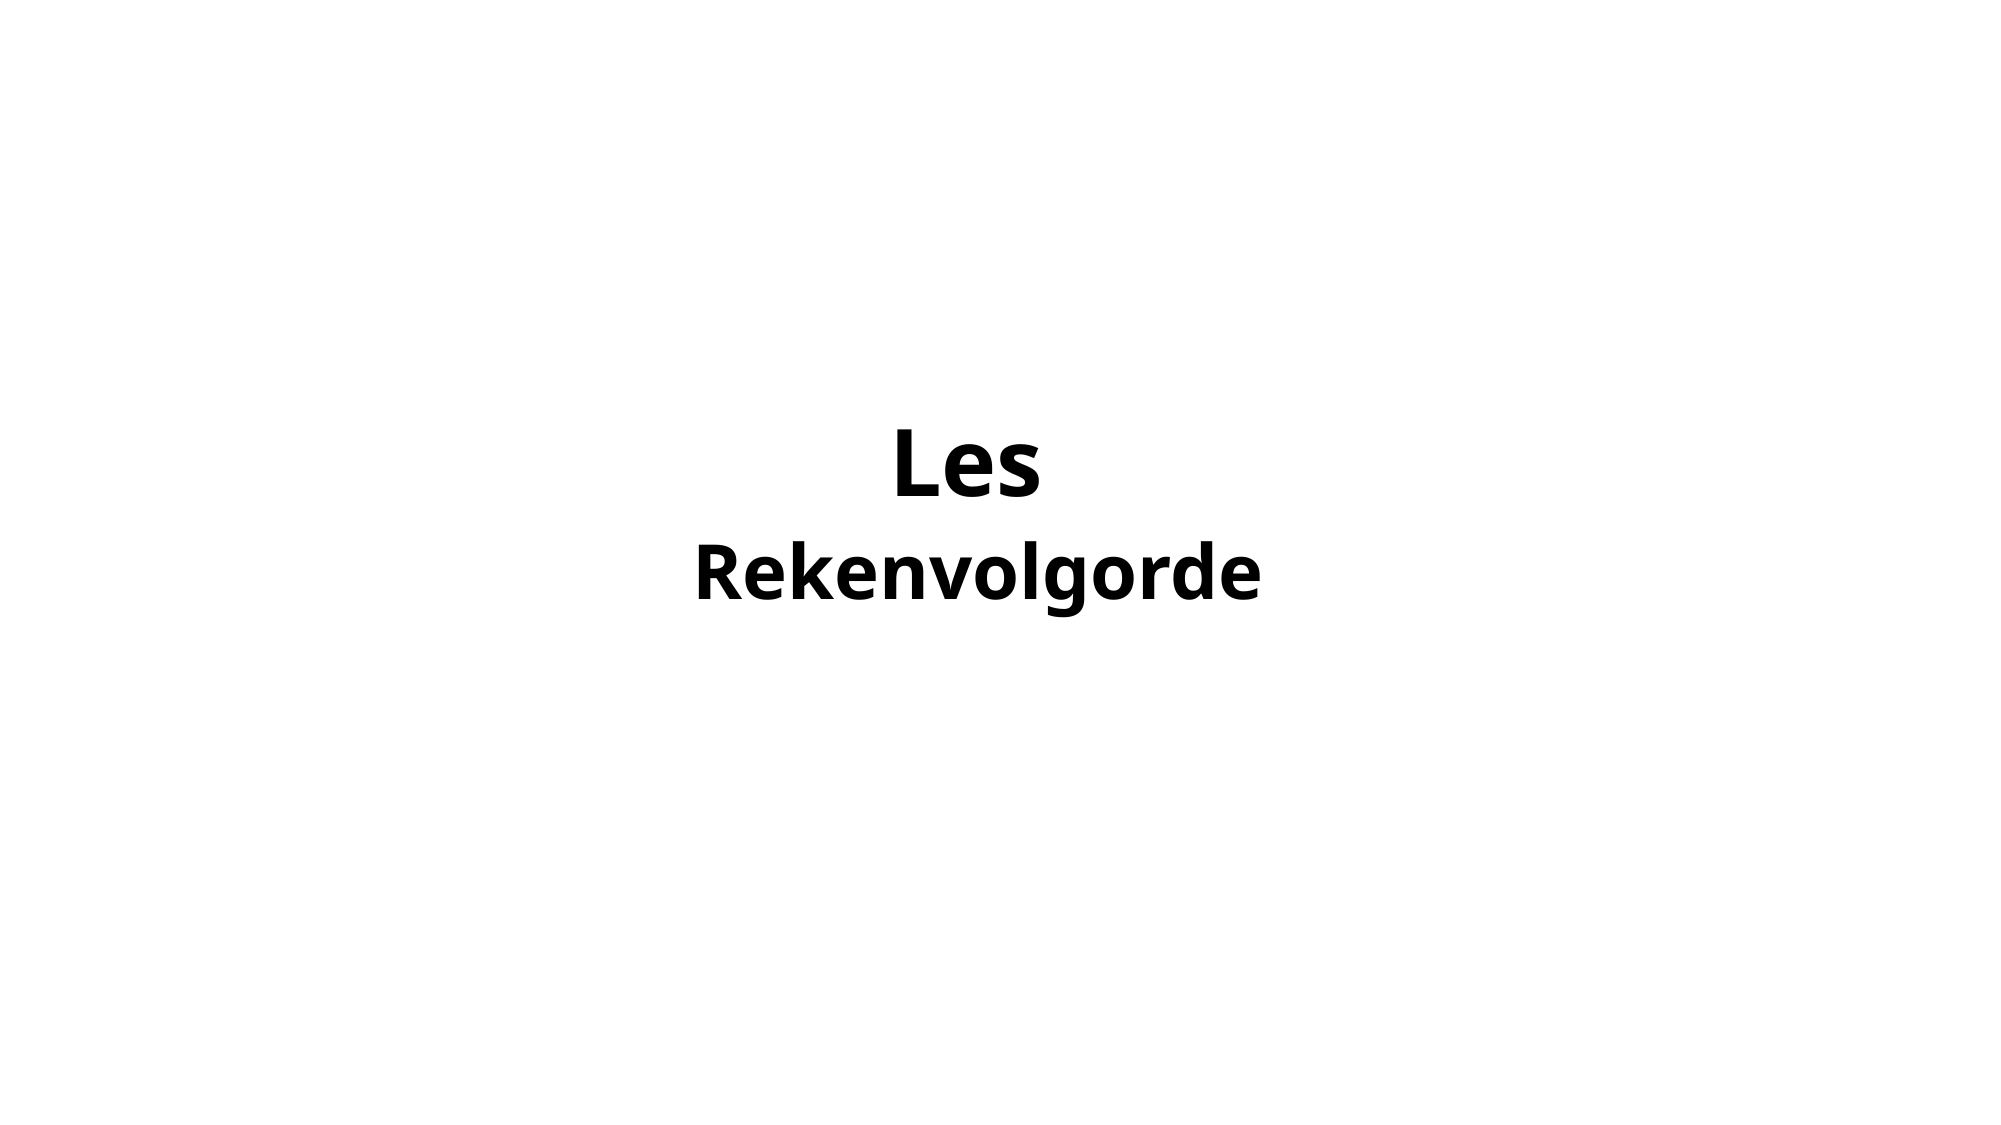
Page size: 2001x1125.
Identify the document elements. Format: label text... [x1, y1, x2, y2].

list Les Rekenvolgorde [666, 407, 1290, 647]
